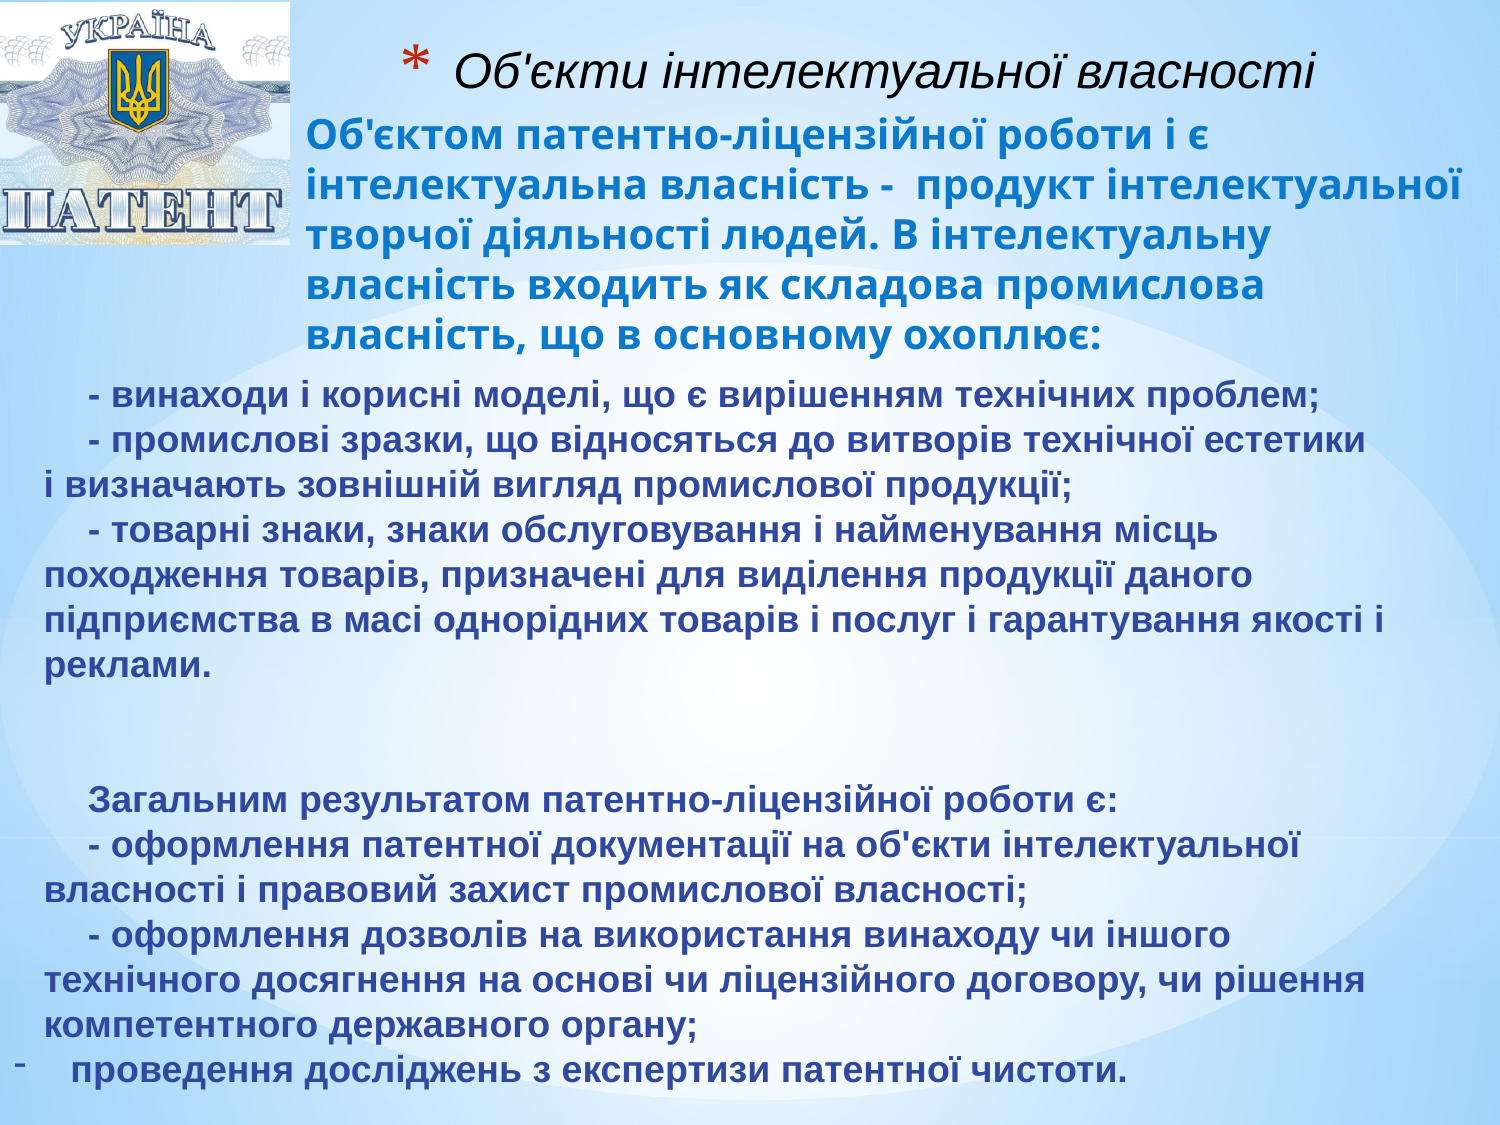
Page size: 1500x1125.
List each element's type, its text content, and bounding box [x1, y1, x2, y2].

text_box - винаходи і корисні моделі, що є вирішенням технічних проблем; - промислові зразки, що відносяться до витворів технічної естетики і визначають зовнішній вигляд промислової продукції; - товарні знаки, знаки обслуговування і найменування місць походження товарів, призначені для виділення продукції даного підприємства в масі однорідних товарів і послуг і гарантування якості і реклами. Загальним результатом патентно-ліцензійної роботи є: - оформлення патентної документації на об'єкти інтелектуальної власності і правовий захист промислової власності; - оформлення дозволів на використання винаходу чи іншого технічного досягнення на основі чи ліцензійного договору, чи рішення компетентного державного органу; проведення досліджень з експертизи патентної чистоти. [0, 362, 1464, 1125]
text_box Об'єктом патентно-ліцензійної роботи і є інтелектуальна власність - продукт інтелектуальної творчої діяльності людей. В інтелектуальну власність входить як складова промислова власність, що в основному охоплює: [290, 100, 1483, 366]
picture [0, 2, 290, 245]
title Об'єкти інтелектуальної власності [295, 30, 1427, 100]
